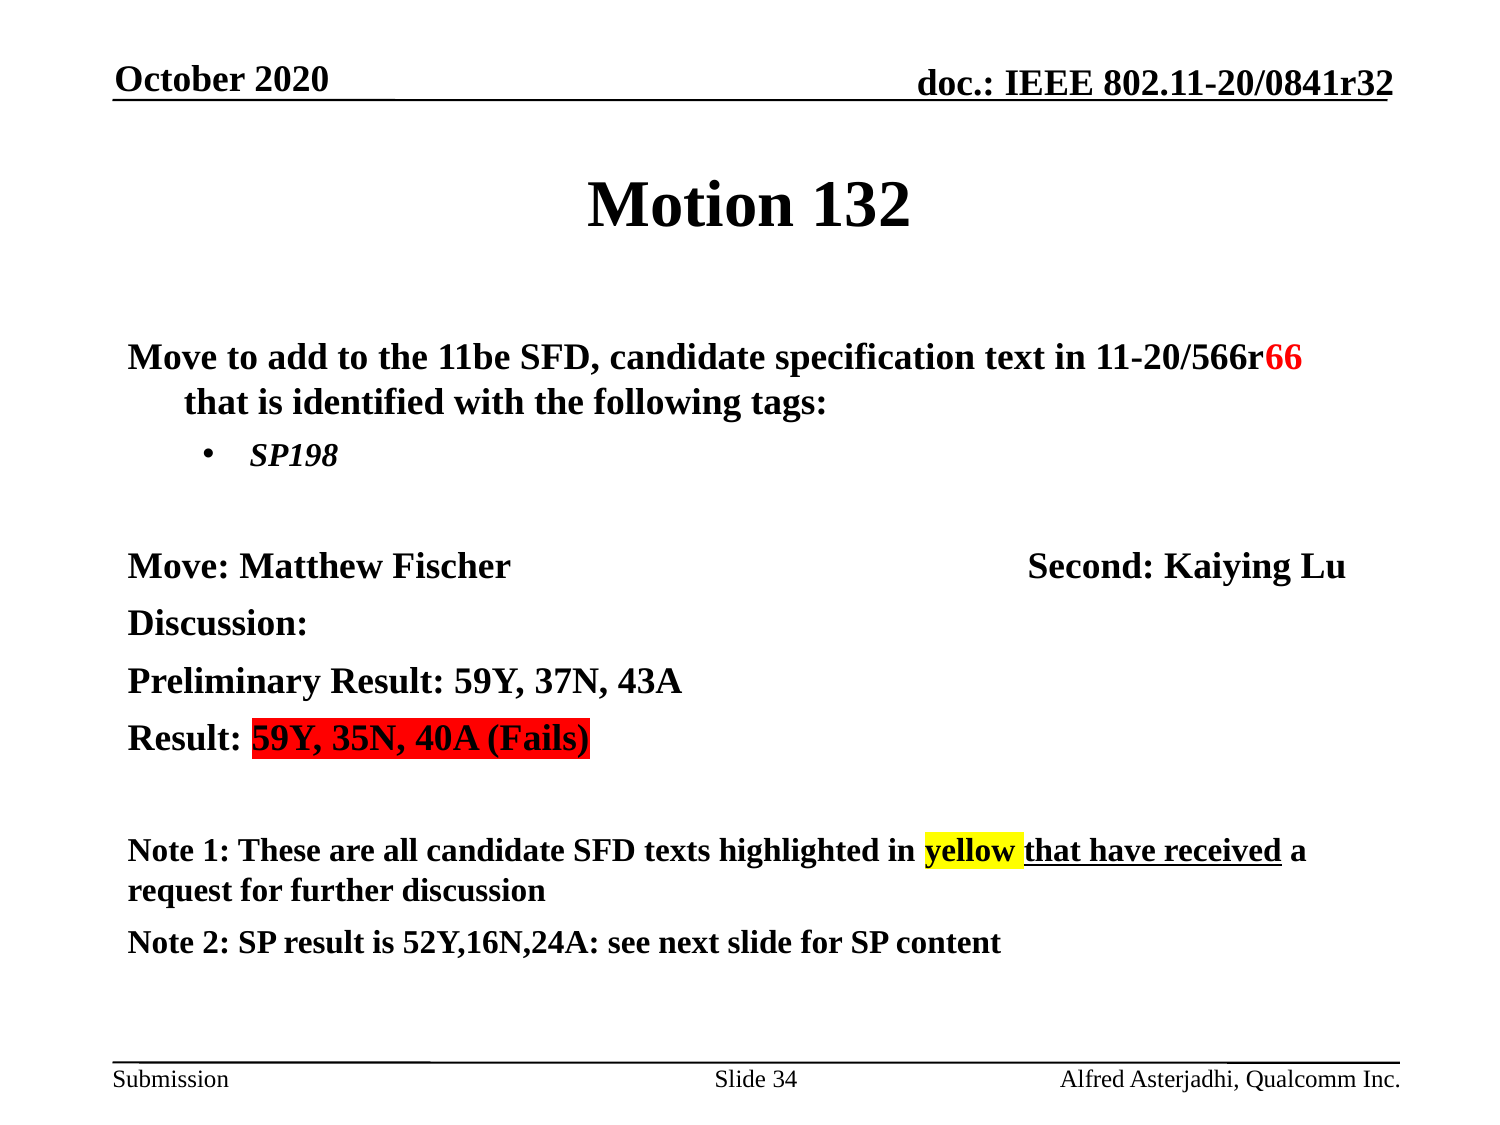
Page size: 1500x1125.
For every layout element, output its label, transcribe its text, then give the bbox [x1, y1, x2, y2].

slide_number Slide 34 [712, 1061, 800, 1123]
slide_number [114, 54, 423, 100]
list Move to add to the 11be SFD, candidate specification text in 11-20/566r66 that is identified with the following tags: SP198 Move: Matthew Fischer Second: Kaiying Lu Discussion: Preliminary Result: 59Y, 37N, 43A Result: 59Y, 35N, 40A (Fails) Note 1: These are all candidate SFD texts highlighted in yellow that have received a request for further discussion Note 2: SP result is 52Y,16N,24A: see next slide for SP content [112, 324, 1388, 1000]
footer Alfred Asterjadhi, Qualcomm Inc. [878, 1061, 1402, 1093]
title Motion 132 [112, 112, 1388, 288]
